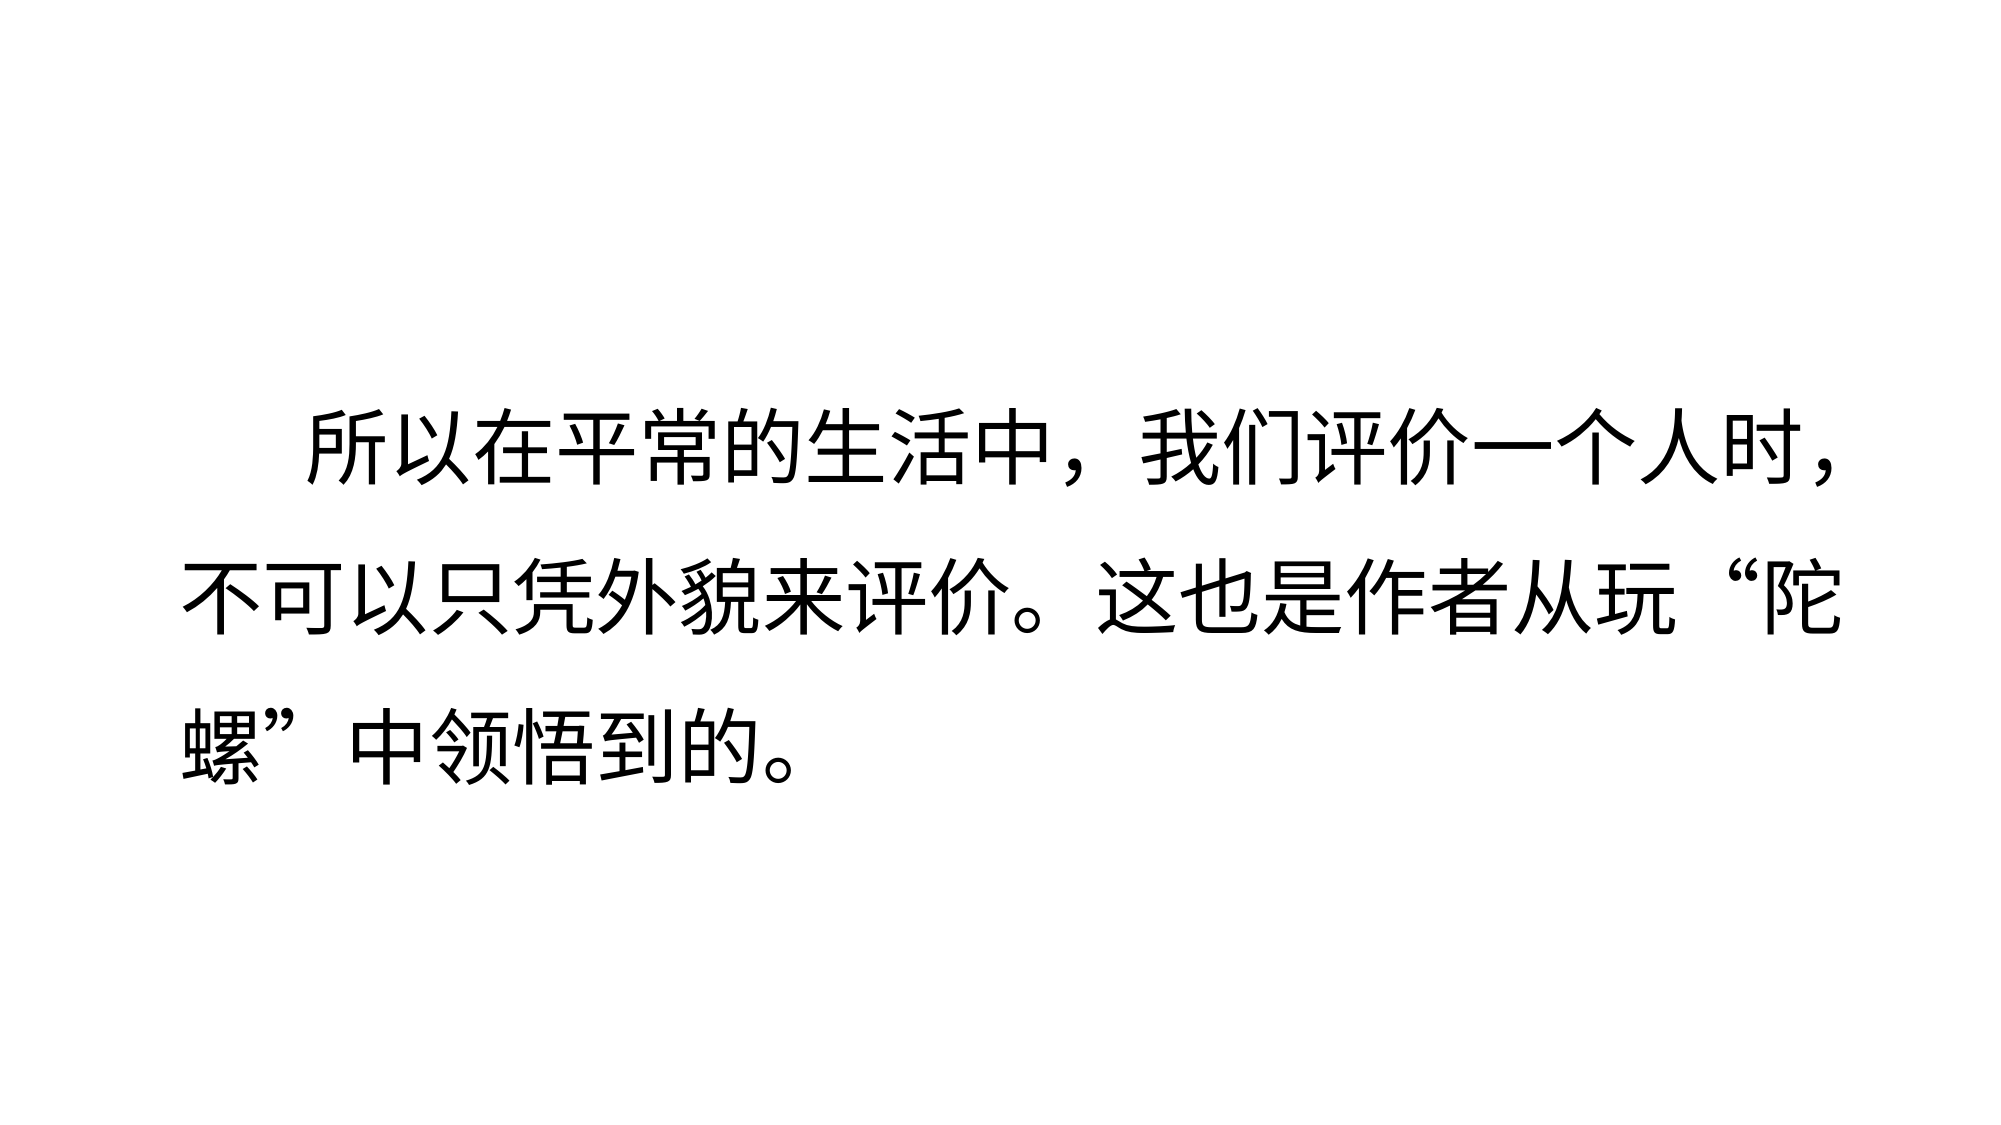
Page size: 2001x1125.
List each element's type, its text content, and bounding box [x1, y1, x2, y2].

text_box 所以在平常的生活中，我们评价一个人时，不可以只凭外貌来评价。这也是作者从玩“陀螺”中领悟到的。 [164, 338, 1876, 803]
